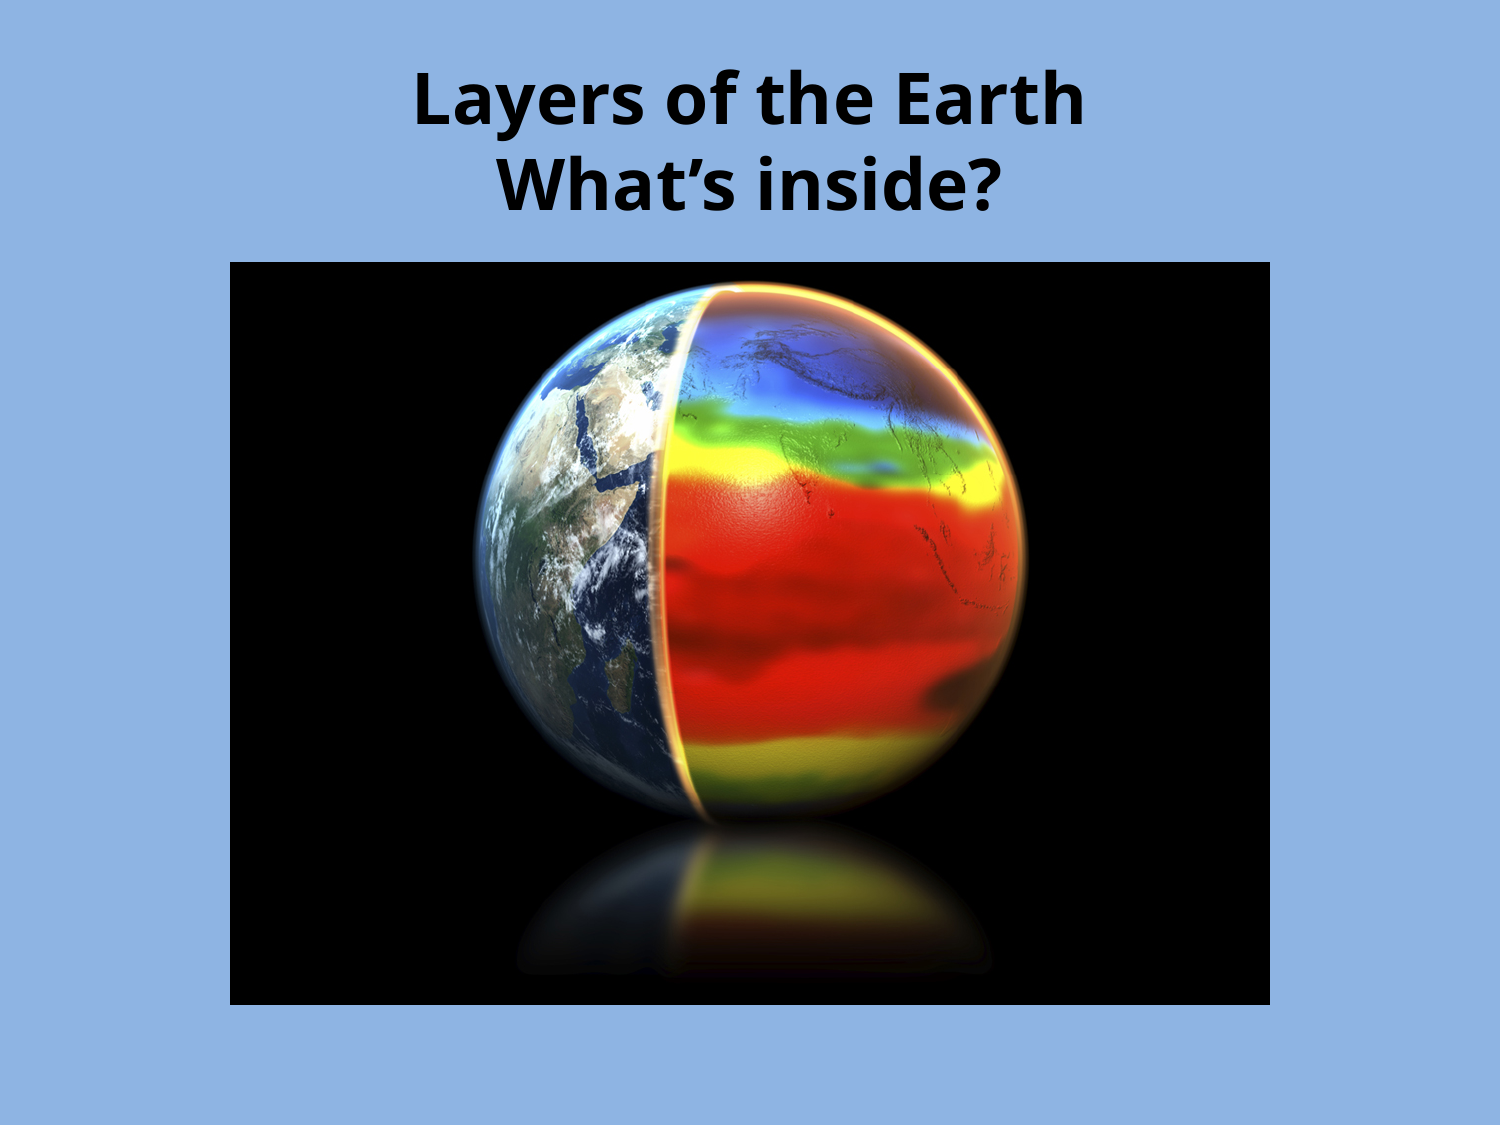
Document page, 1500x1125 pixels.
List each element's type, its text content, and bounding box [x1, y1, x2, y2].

title Layers of the Earth What’s inside? [75, 45, 1425, 233]
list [230, 262, 1270, 1006]
